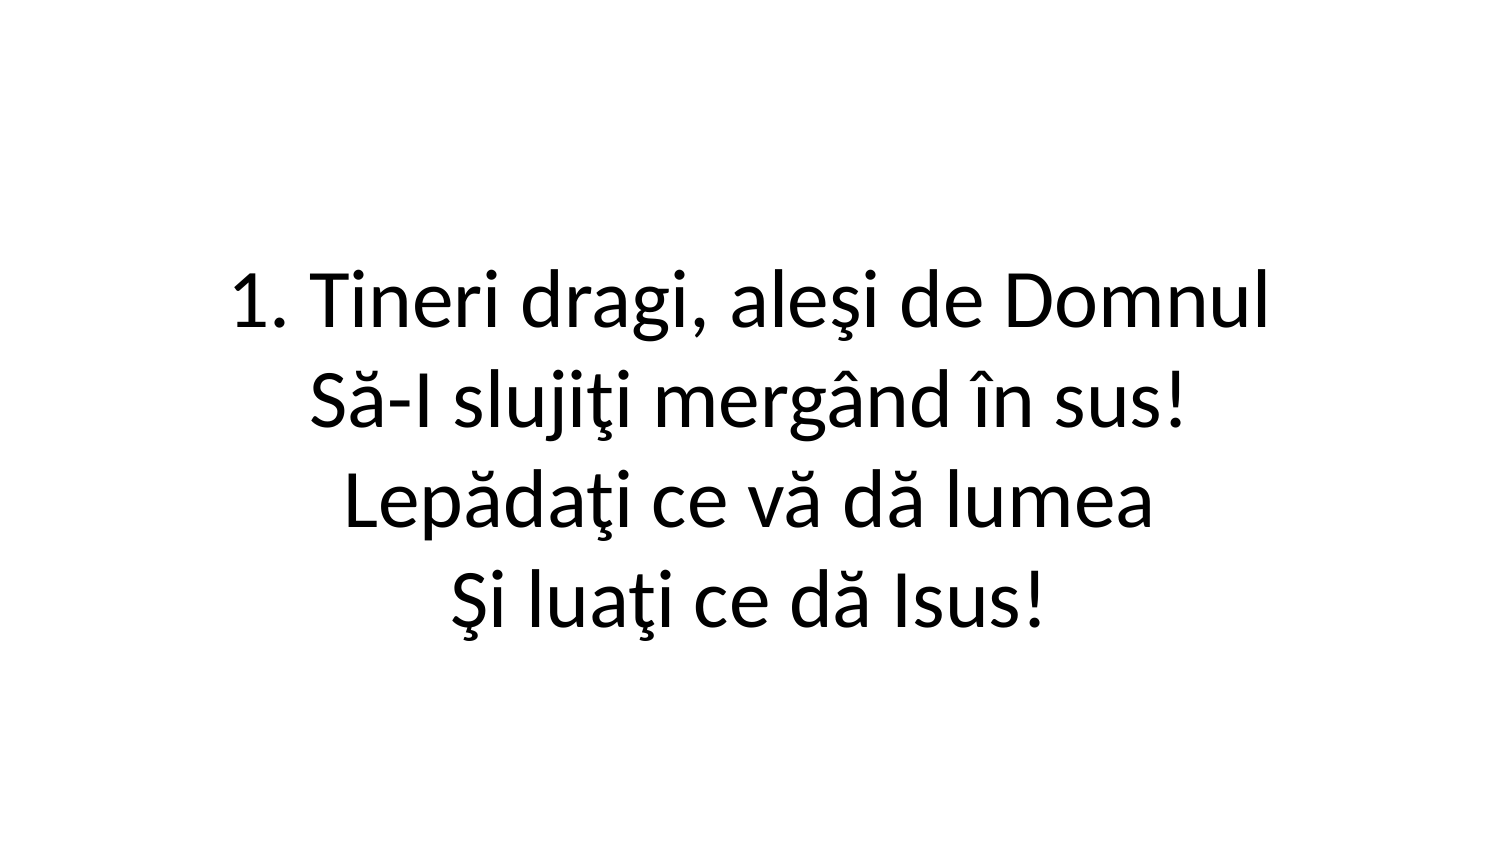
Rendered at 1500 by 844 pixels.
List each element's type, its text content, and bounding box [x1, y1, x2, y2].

text_box 1. Tineri dragi, aleşi de Domnul Să-I slujiţi mergând în sus! Lepădaţi ce vă dă lumea Şi luaţi ce dă Isus! [212, 192, 1288, 652]
